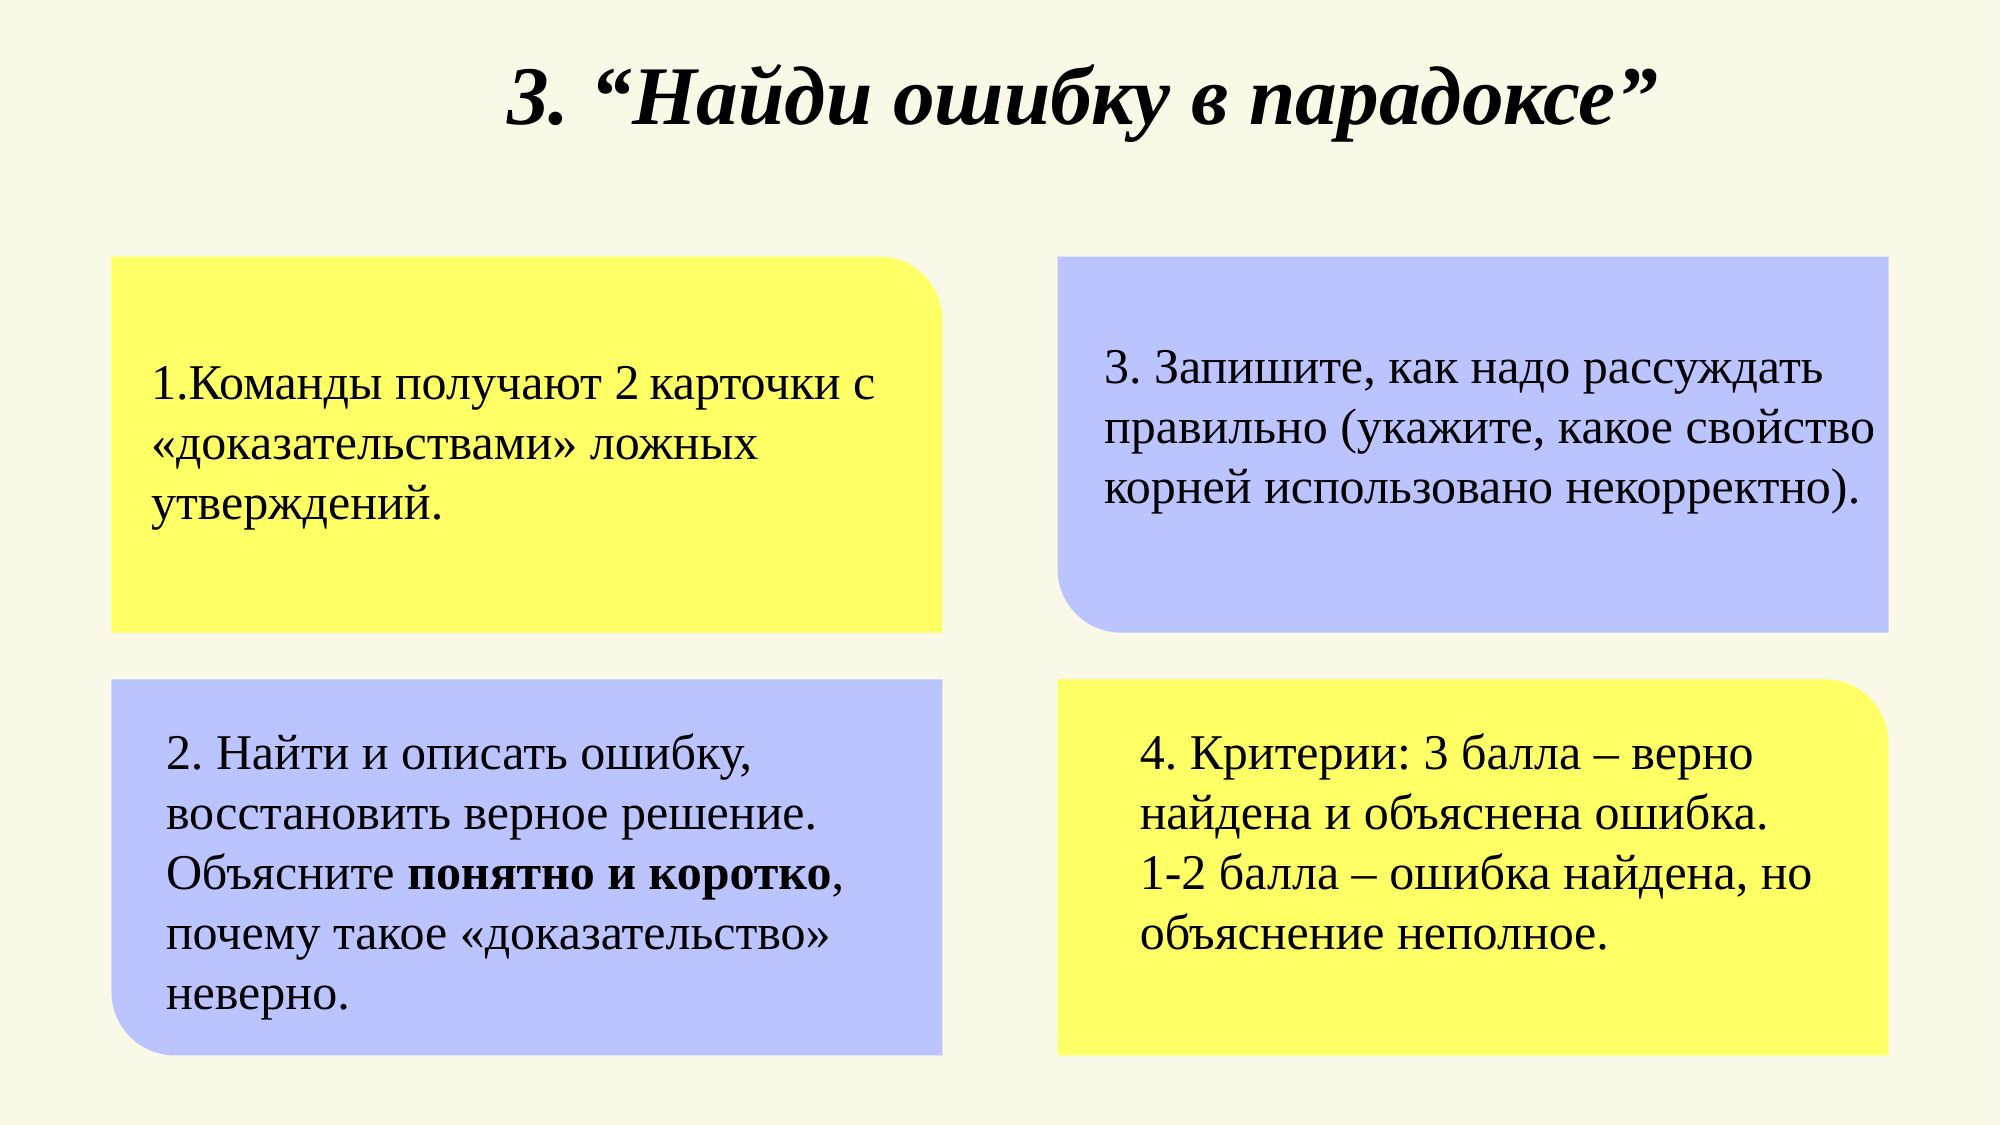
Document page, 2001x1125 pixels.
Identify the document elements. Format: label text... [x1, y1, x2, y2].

text_box [1057, 679, 1889, 1056]
text_box [111, 256, 943, 633]
text_box 2. Найти и описать ошибку, восстановить верное решение. Объясните понятно и коротко, почему такое «доказательство» неверно. [151, 712, 957, 1028]
text_box [1057, 256, 1889, 633]
text_box 3. Запишите, как надо рассуждать правильно (укажите, какое свойство корней использовано некорректно). [1089, 326, 1895, 566]
text_box 4. Критерии: 3 балла – верно найдена и объяснена ошибка. 1-2 балла – ошибка найдена, но объяснение неполное. [1125, 712, 1939, 968]
text_box 1.Команды получают 2 карточки с «доказательствами» ложных утверждений. [136, 342, 918, 583]
text_box [111, 679, 943, 1056]
text_box 3. “Найди ошибку в парадоксе” [492, 33, 1843, 149]
